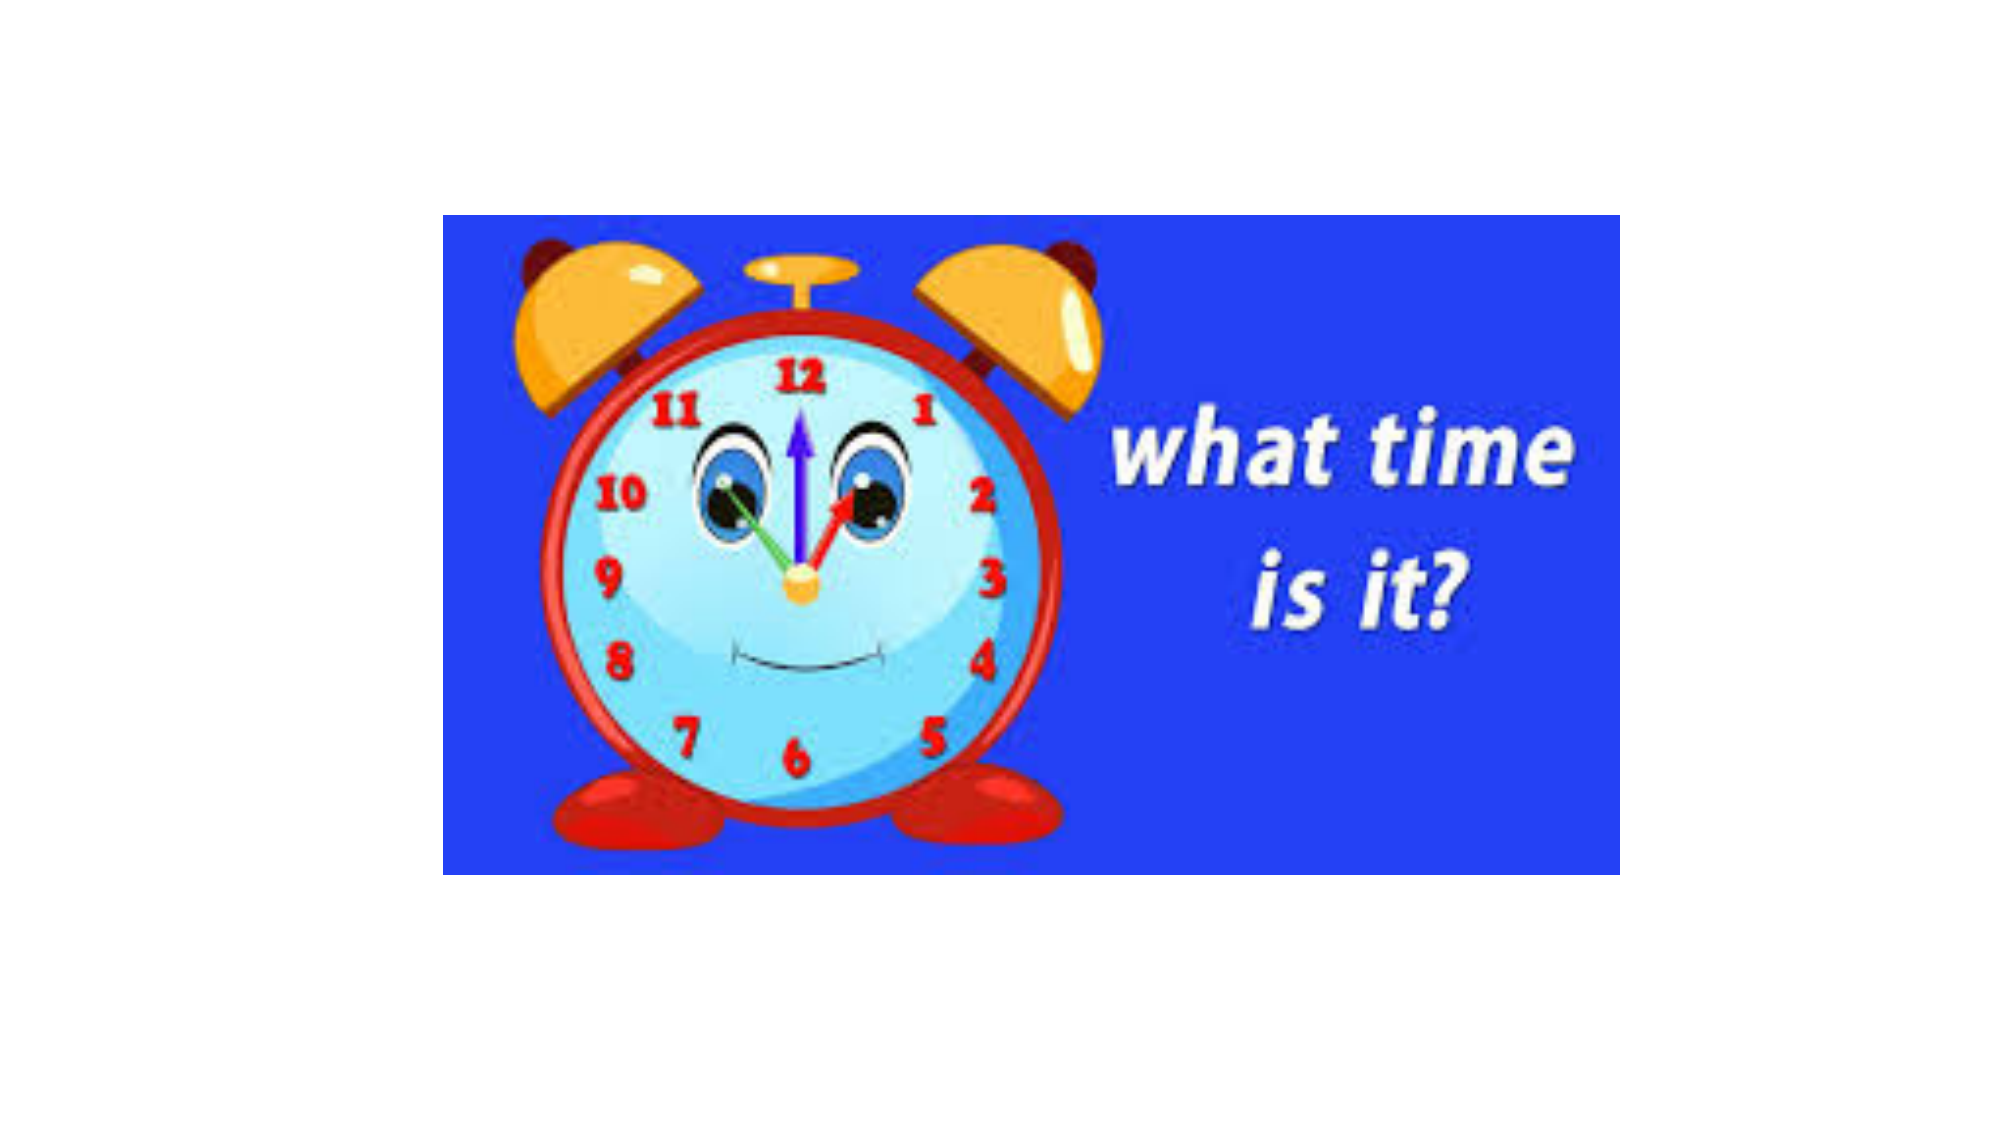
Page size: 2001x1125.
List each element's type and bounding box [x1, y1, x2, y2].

picture [443, 215, 1620, 875]
